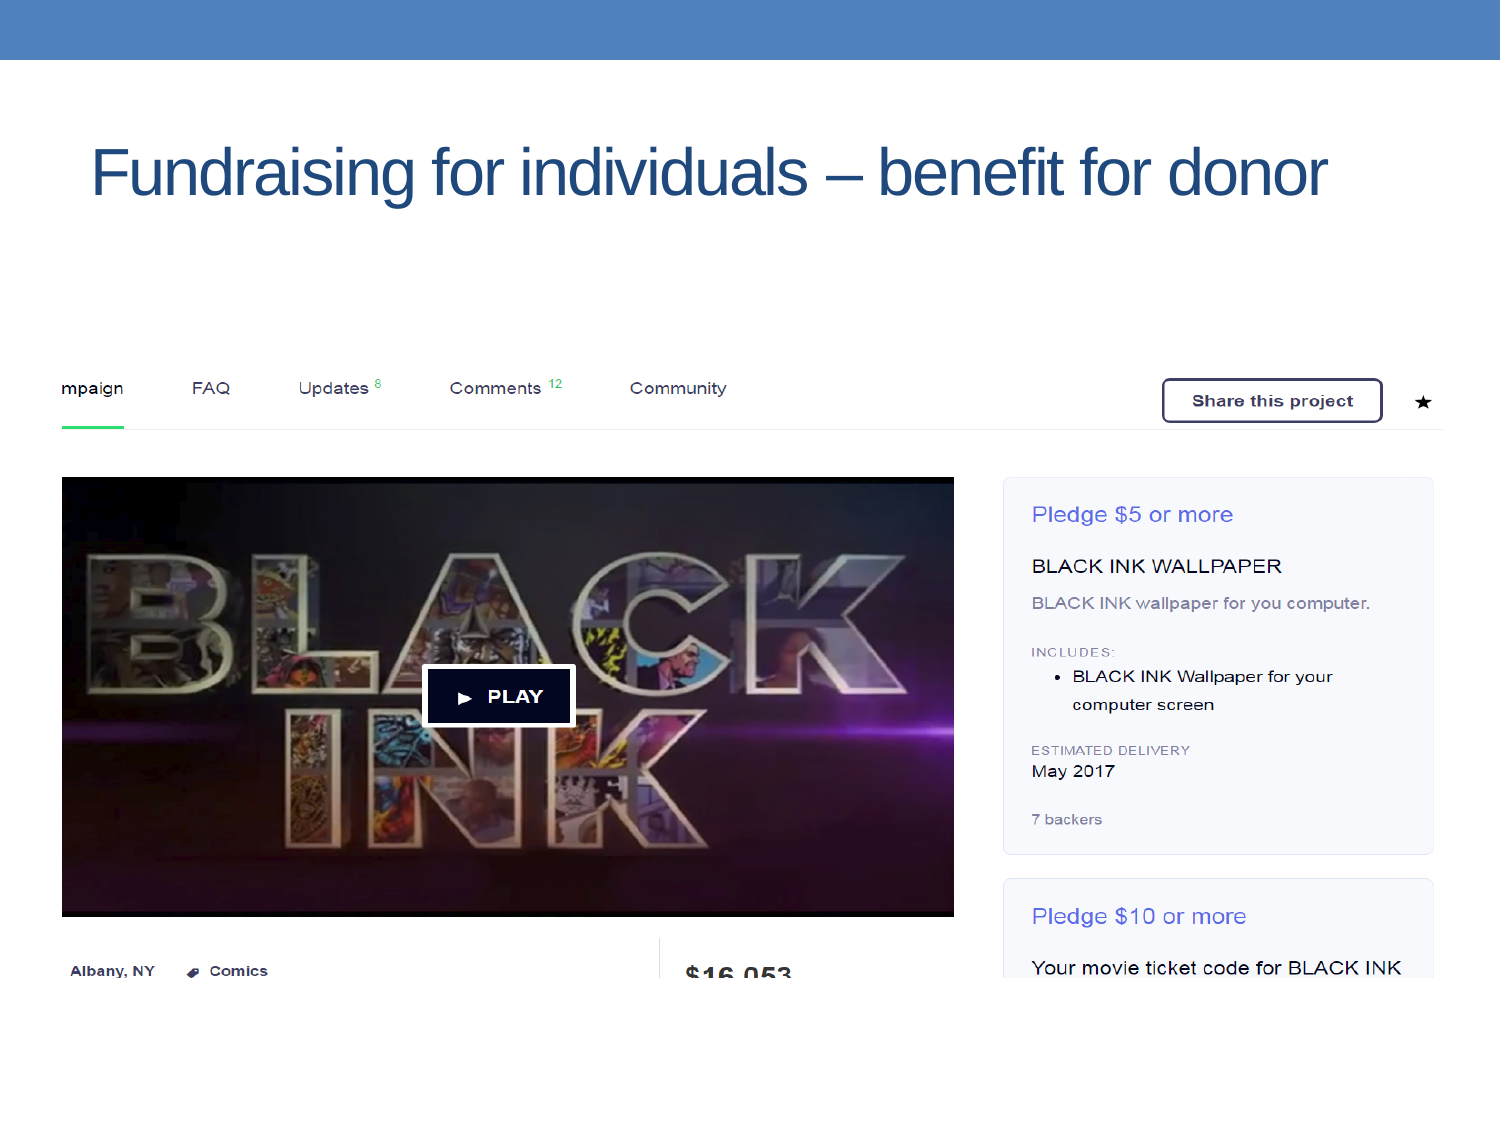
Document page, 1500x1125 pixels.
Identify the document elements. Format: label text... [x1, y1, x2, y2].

title Fundraising for individuals – benefit for donor [75, 87, 1425, 250]
picture [62, 374, 1443, 978]
